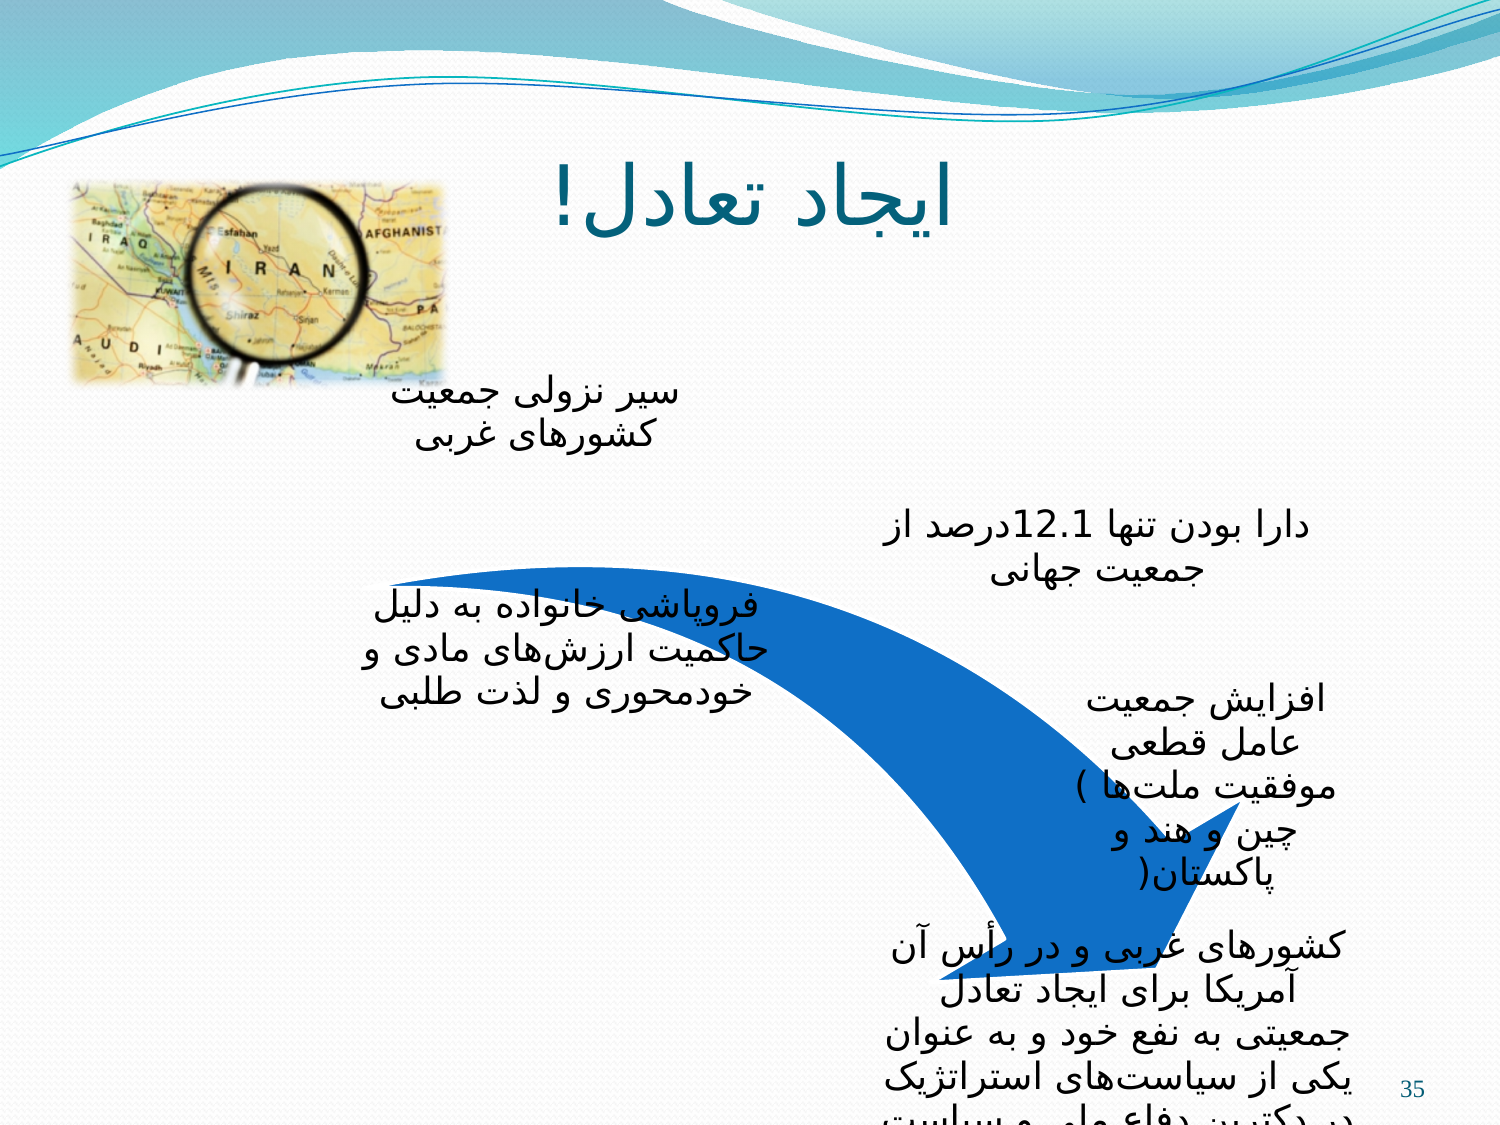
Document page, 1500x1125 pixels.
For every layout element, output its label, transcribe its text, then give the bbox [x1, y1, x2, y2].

picture [63, 176, 451, 392]
text_box مرکزی [344, 356, 456, 403]
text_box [344, 356, 1377, 1024]
text_box ایجاد تعادل! [76, 54, 1427, 243]
slide_number 35 [1299, 1042, 1425, 1103]
text_box همدان [451, 179, 456, 243]
